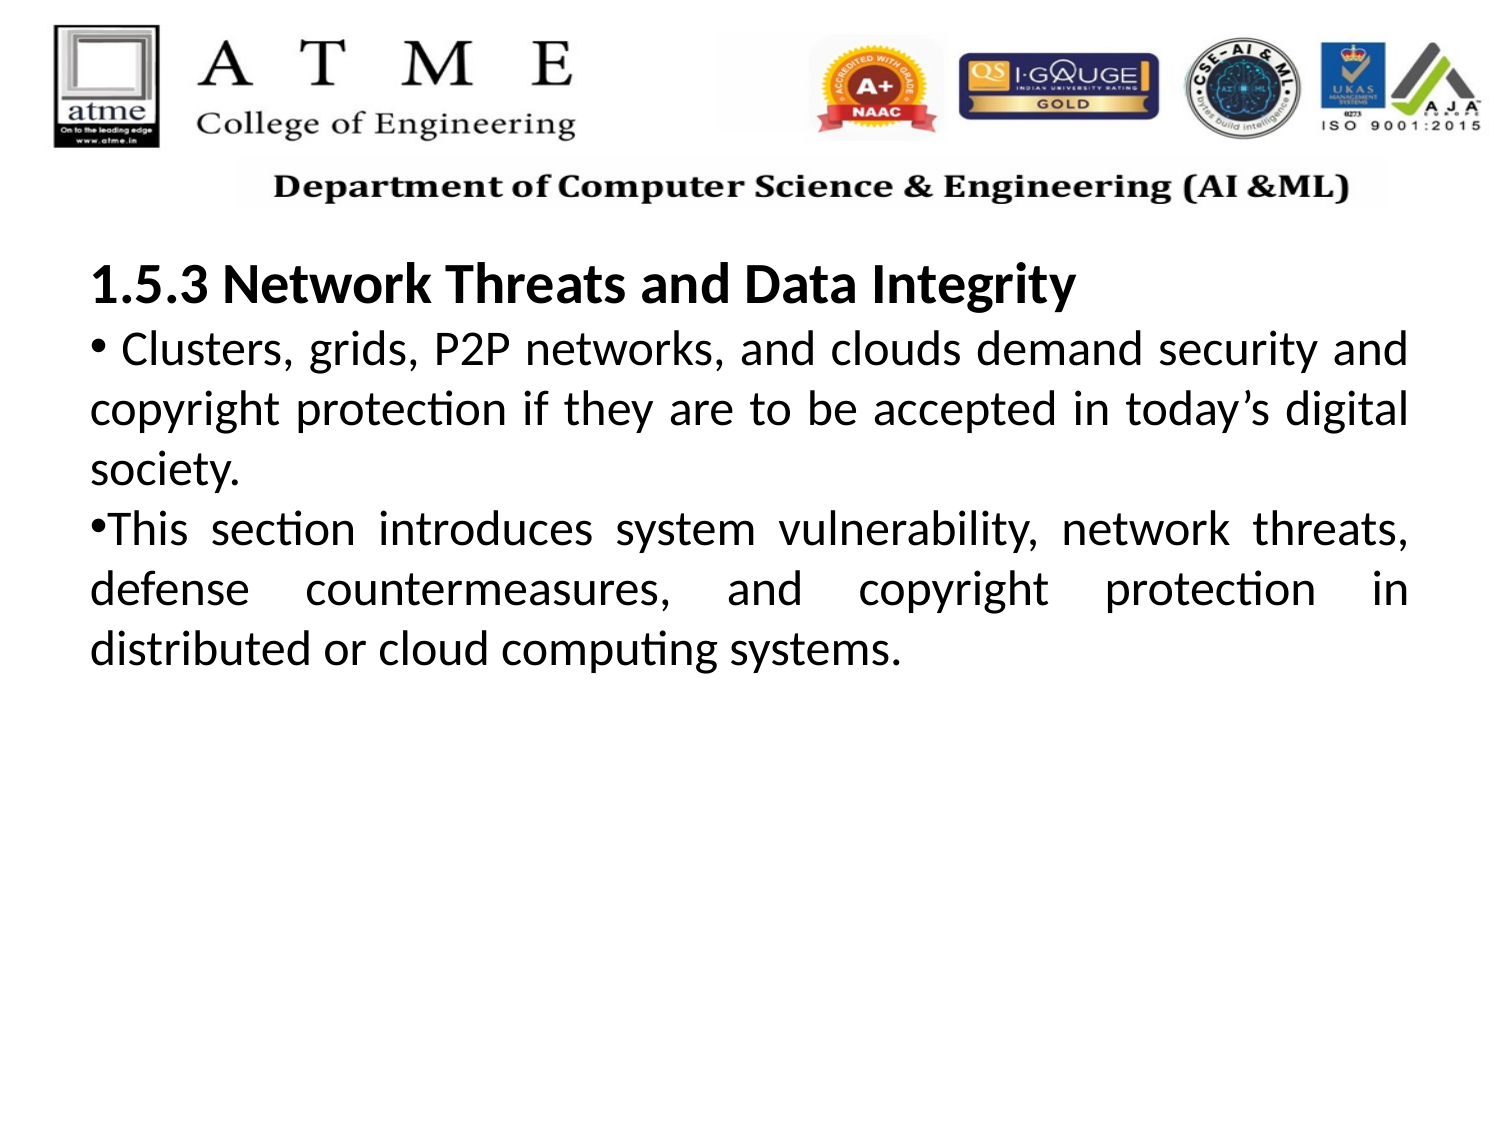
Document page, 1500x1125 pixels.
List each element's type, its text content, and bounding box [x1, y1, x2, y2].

text_box 1.5.3 Network Threats and Data Integrity Clusters, grids, P2P networks, and clouds demand security and copyright protection if they are to be accepted in today’s digital society. This section introduces system vulnerability, network threats, defense countermeasures, and copyright protection in distributed or cloud computing systems. [74, 237, 1425, 683]
picture [24, 0, 1500, 226]
